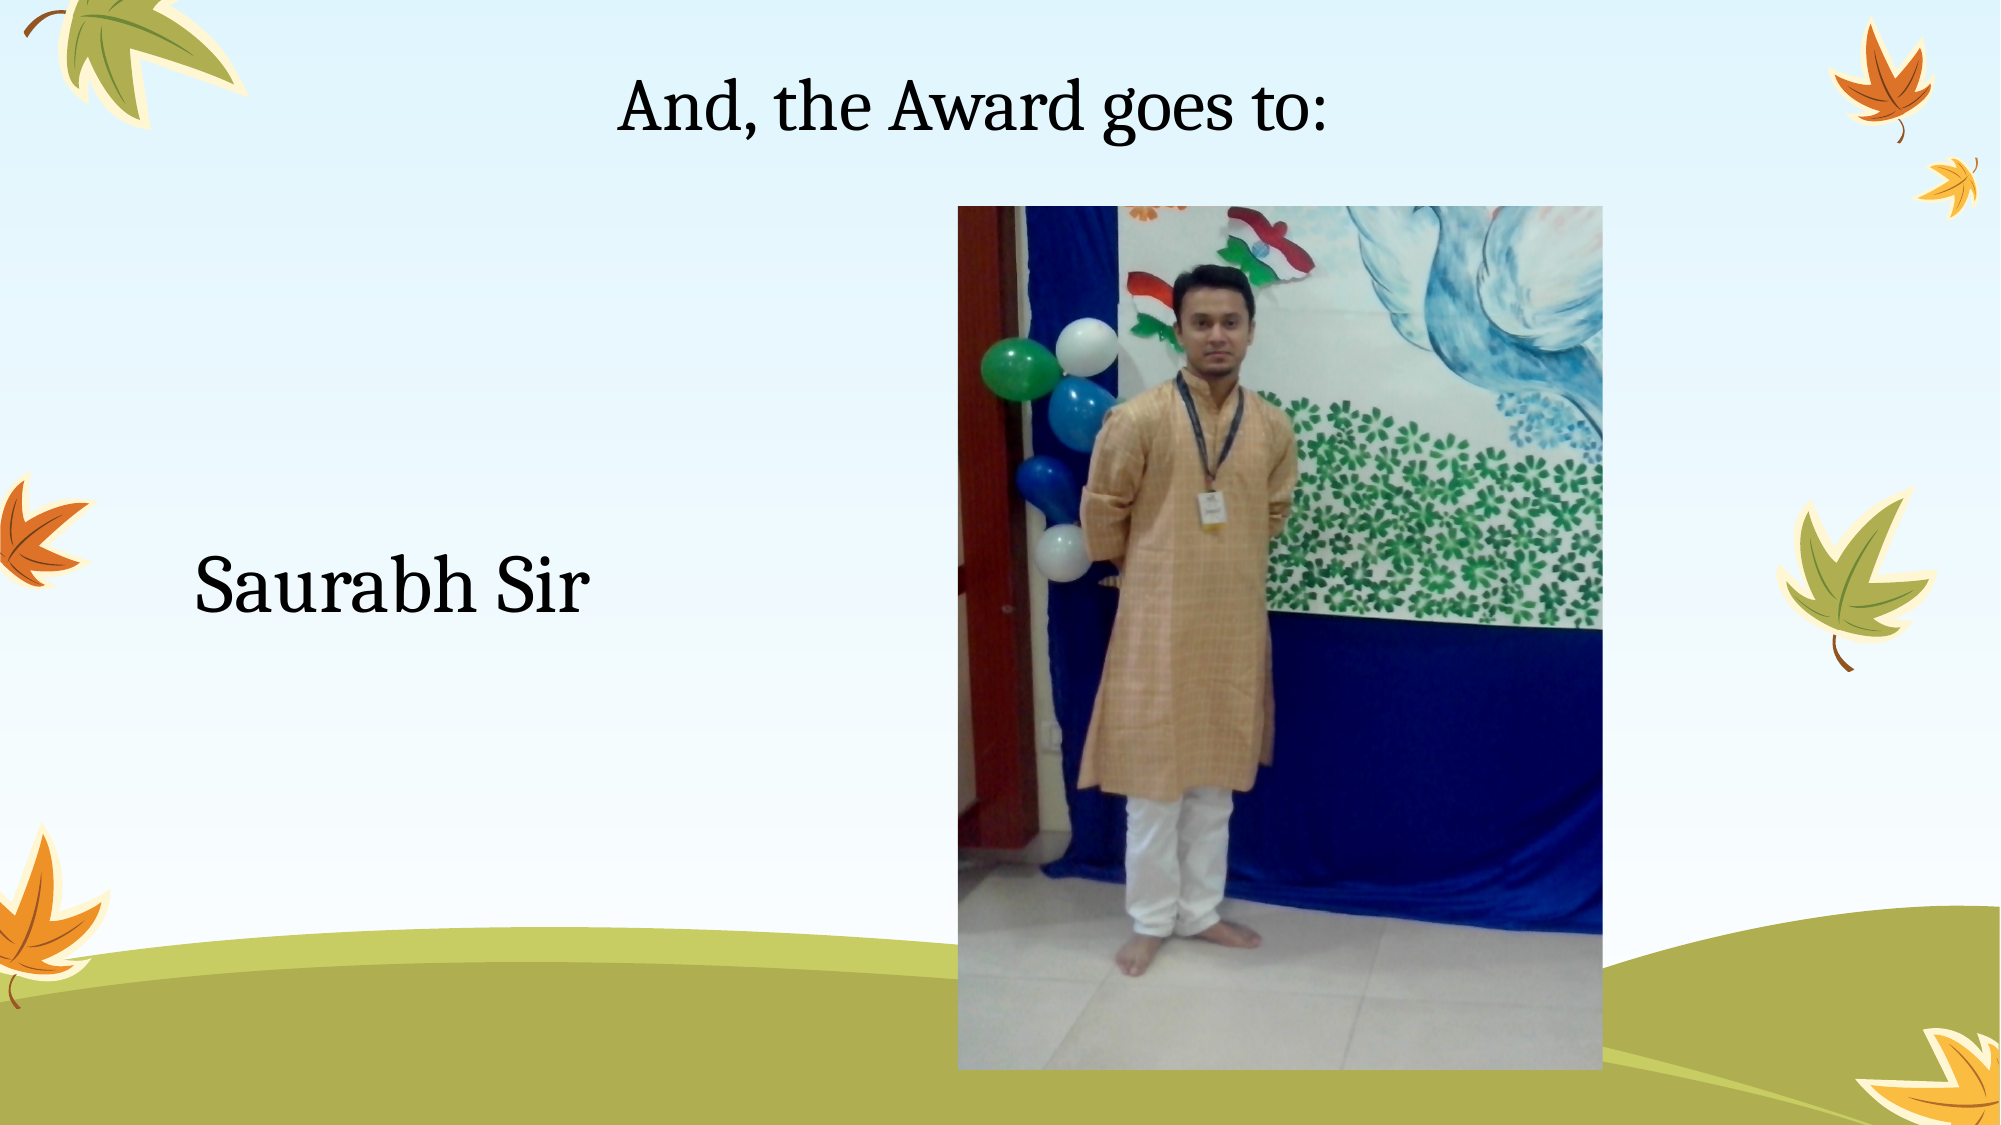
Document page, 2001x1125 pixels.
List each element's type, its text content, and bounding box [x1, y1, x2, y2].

picture [957, 206, 1603, 1070]
title Saurabh Sir [181, 263, 692, 639]
